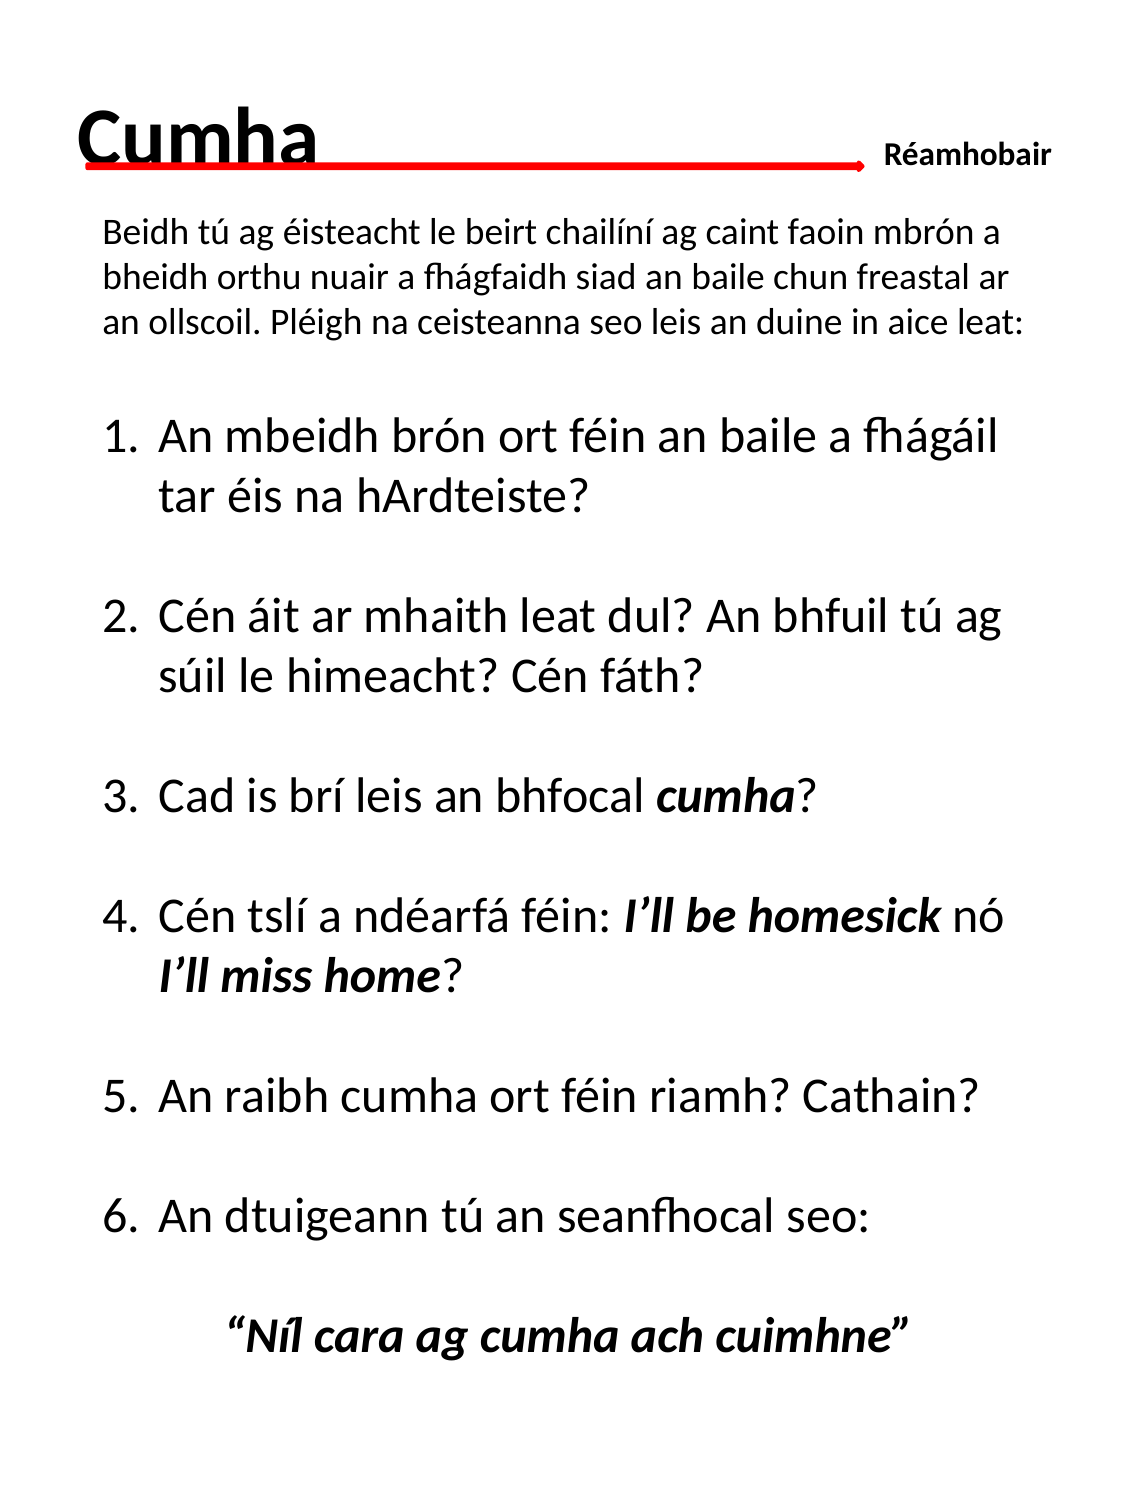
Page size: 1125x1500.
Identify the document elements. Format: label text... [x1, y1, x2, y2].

text_box Beidh tú ag éisteacht le beirt chailíní ag caint faoin mbrón a bheidh orthu nuair a fhágfaidh siad an baile chun freastal ar an ollscoil. Pléigh na ceisteanna seo leis an duine in aice leat: An mbeidh brón ort féin an baile a fhágáil tar éis na hArdteiste? Cén áit ar mhaith leat dul? An bhfuil tú ag súil le himeacht? Cén fáth? Cad is brí leis an bhfocal cumha? Cén tslí a ndéarfá féin: I’ll be homesick nó I’ll miss home? An raibh cumha ort féin riamh? Cathain? An dtuigeann tú an seanfhocal seo: “Níl cara ag cumha ach cuimhne” [87, 199, 1050, 1415]
text_box [85, 160, 865, 172]
text_box Cumha Réamhobair [62, 62, 1075, 203]
